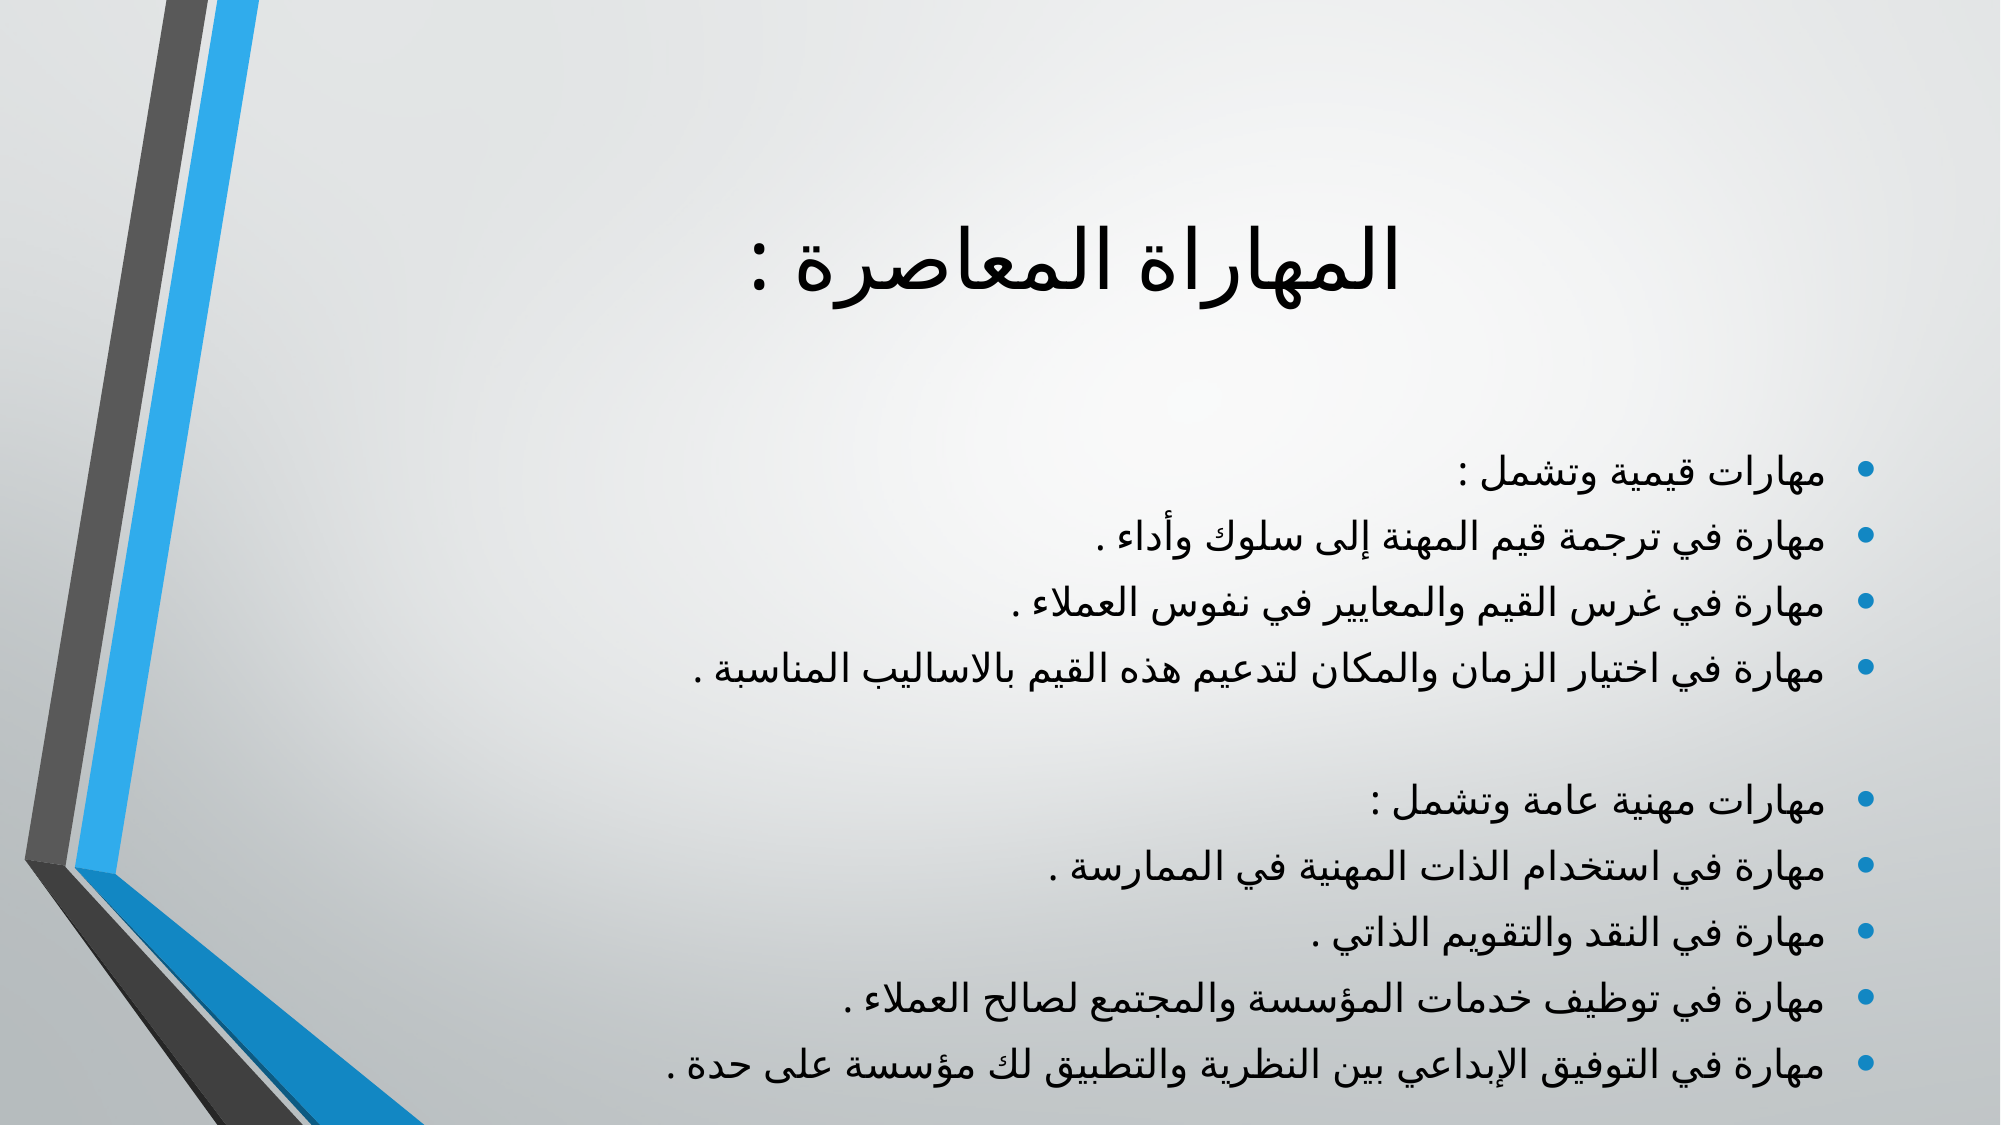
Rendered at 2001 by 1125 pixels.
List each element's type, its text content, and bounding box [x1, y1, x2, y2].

list مهارات قيمية وتشمل : مهارة في ترجمة قيم المهنة إلى سلوك وأداء . مهارة في غرس القيم والمعايير في نفوس العملاء . مهارة في اختيار الزمان والمكان لتدعيم هذه القيم بالاساليب المناسبة . مهارات مهنية عامة وتشمل : مهارة في استخدام الذات المهنية في الممارسة . مهارة في النقد والتقويم الذاتي . مهارة في توظيف خدمات المؤسسة والمجتمع لصالح العملاء . مهارة في التوفيق الإبداعي بين النظرية والتطبيق لك مؤسسة على حدة . [243, 437, 1887, 1099]
title المهاراة المعاصرة : [243, 112, 1887, 400]
